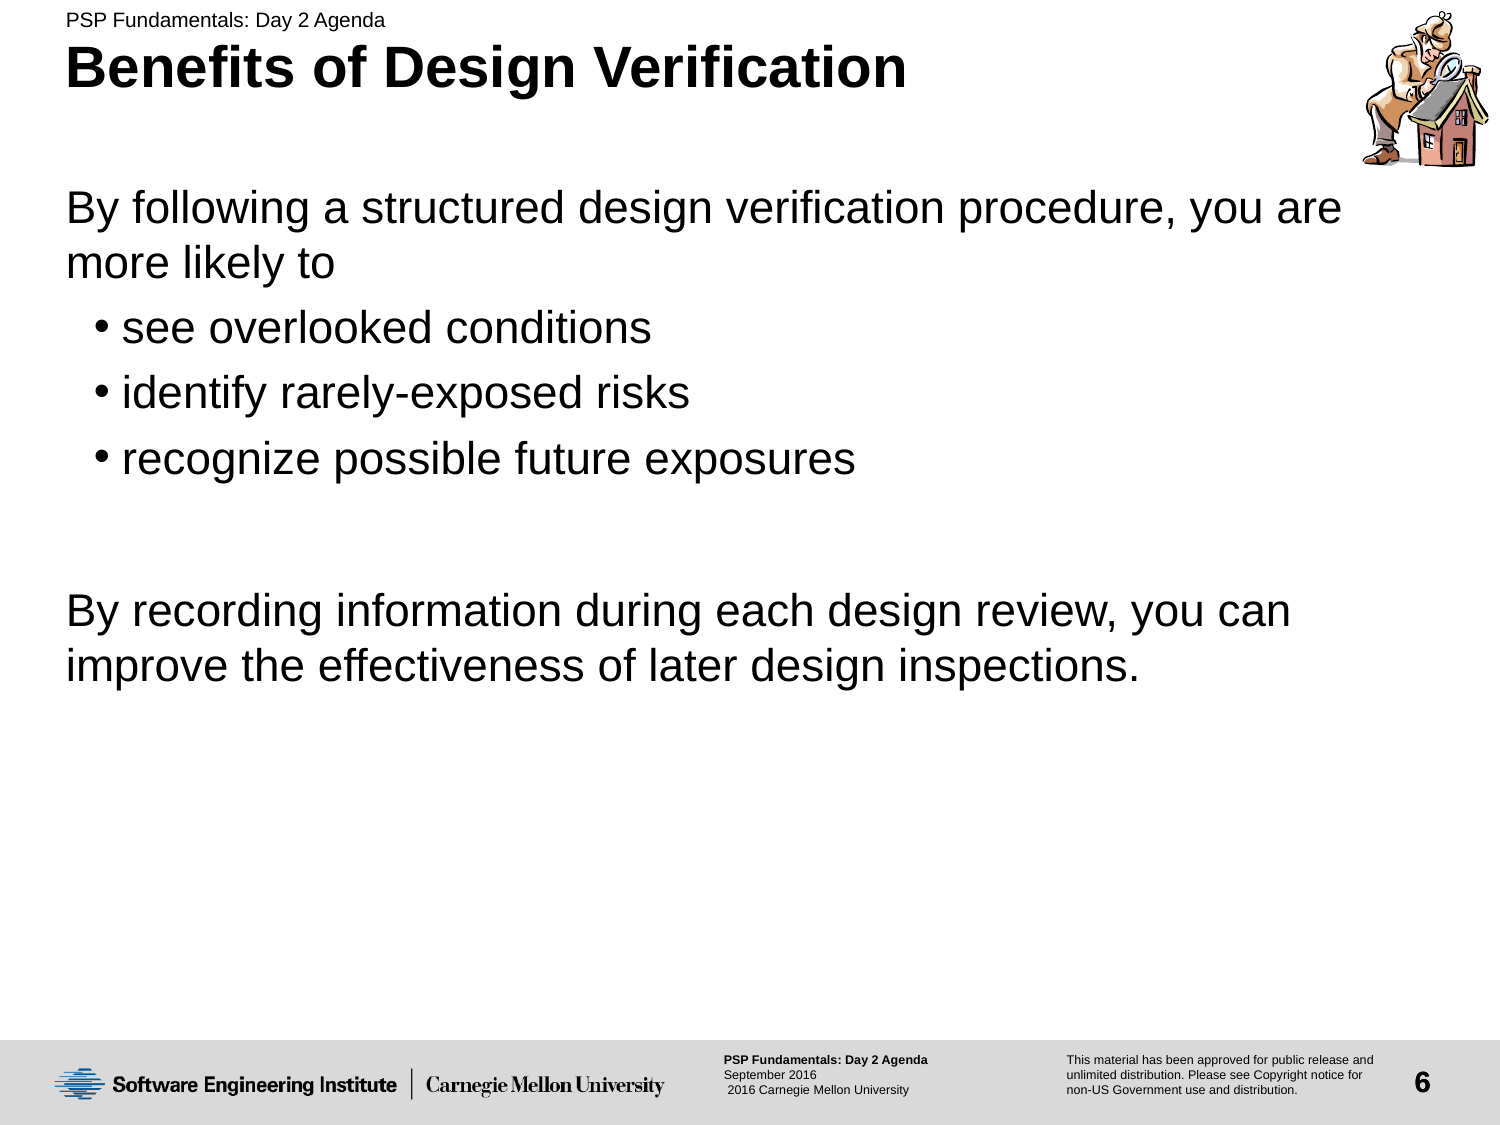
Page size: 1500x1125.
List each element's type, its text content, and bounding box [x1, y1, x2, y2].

picture [1362, 9, 1490, 169]
picture [46, 1061, 673, 1104]
list By following a structured design verification procedure, you are more likely to see overlooked conditions identify rarely-exposed risks recognize possible future exposures By recording information during each design review, you can improve the effectiveness of later design inspections. [65, 177, 1431, 1000]
title Benefits of Design Verification [65, 37, 1362, 148]
